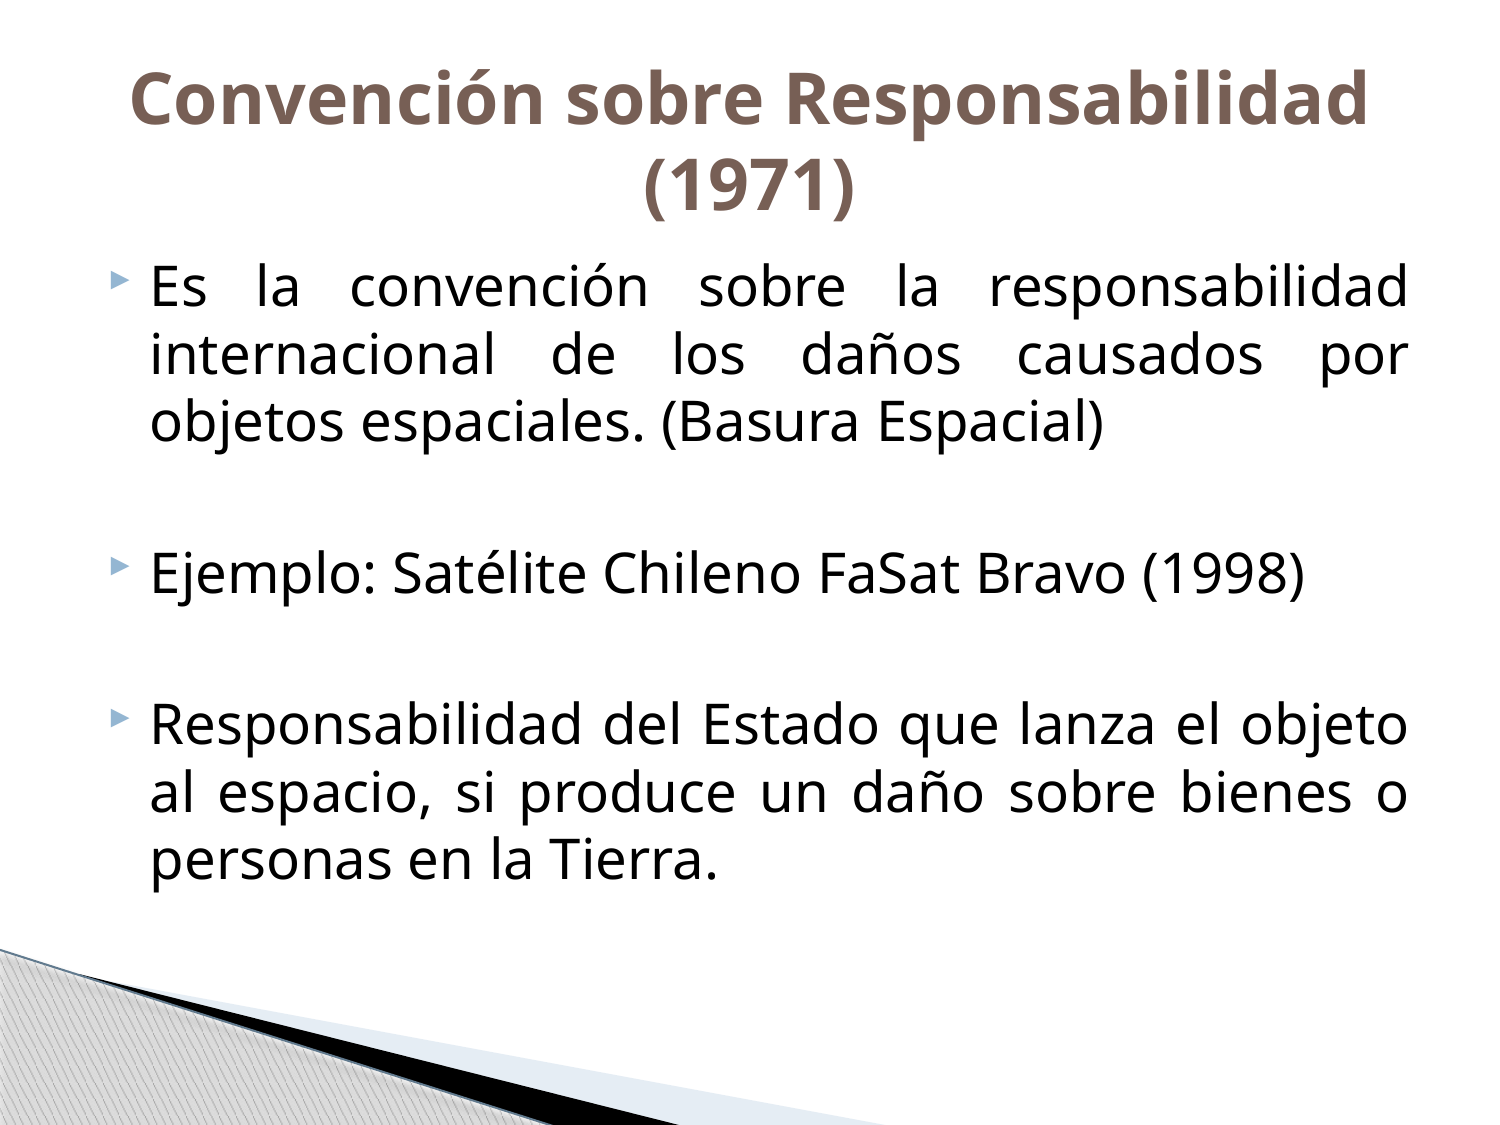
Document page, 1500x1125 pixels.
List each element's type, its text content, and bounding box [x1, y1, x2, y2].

list Es la convención sobre la responsabilidad internacional de los daños causados por objetos espaciales. (Basura Espacial) Ejemplo: Satélite Chileno FaSat Bravo (1998) Responsabilidad del Estado que lanza el objeto al espacio, si produce un daño sobre bienes o personas en la Tierra. [75, 243, 1425, 986]
title Convención sobre Responsabilidad (1971) [75, 45, 1425, 233]
